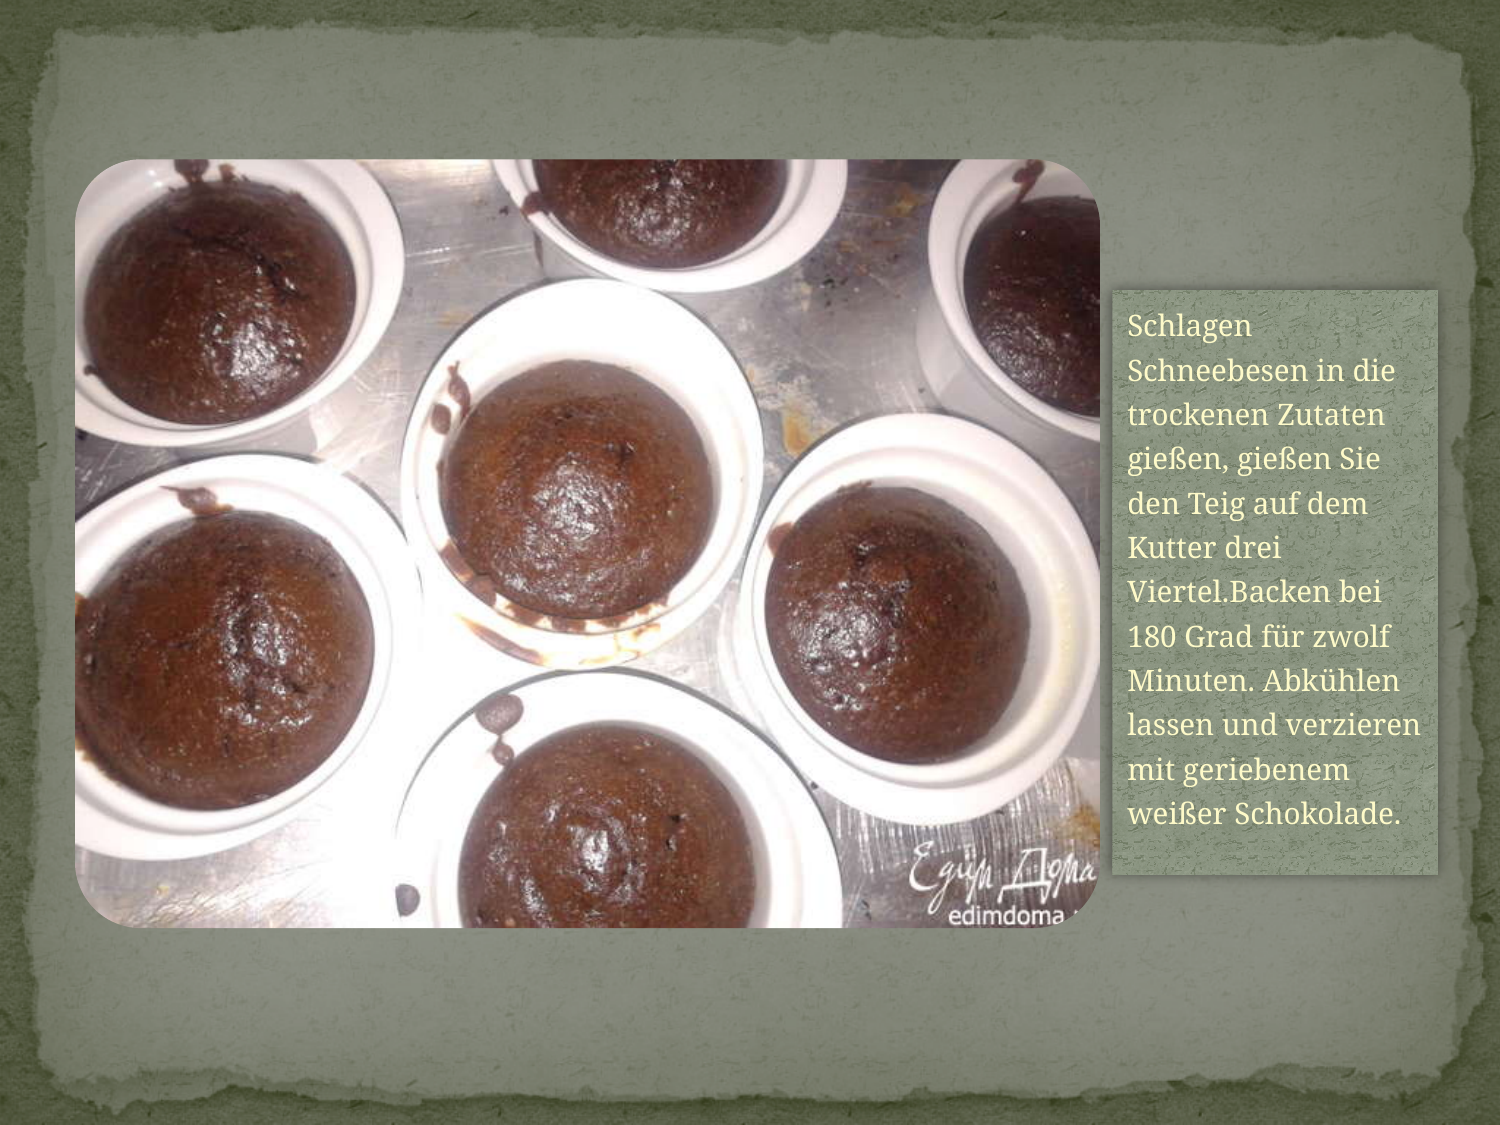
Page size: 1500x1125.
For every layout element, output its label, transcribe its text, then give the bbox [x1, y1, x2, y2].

list Schlagen Schneebesen in die trockenen Zutaten gießen, gießen Sie den Teig auf dem Kutter drei Viertel.Backen bei 180 Grad für zwolf Minuten. Abkühlen lassen und verzieren mit geriebenem weißer Schokolade. [1112, 290, 1438, 875]
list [77, 162, 1099, 926]
